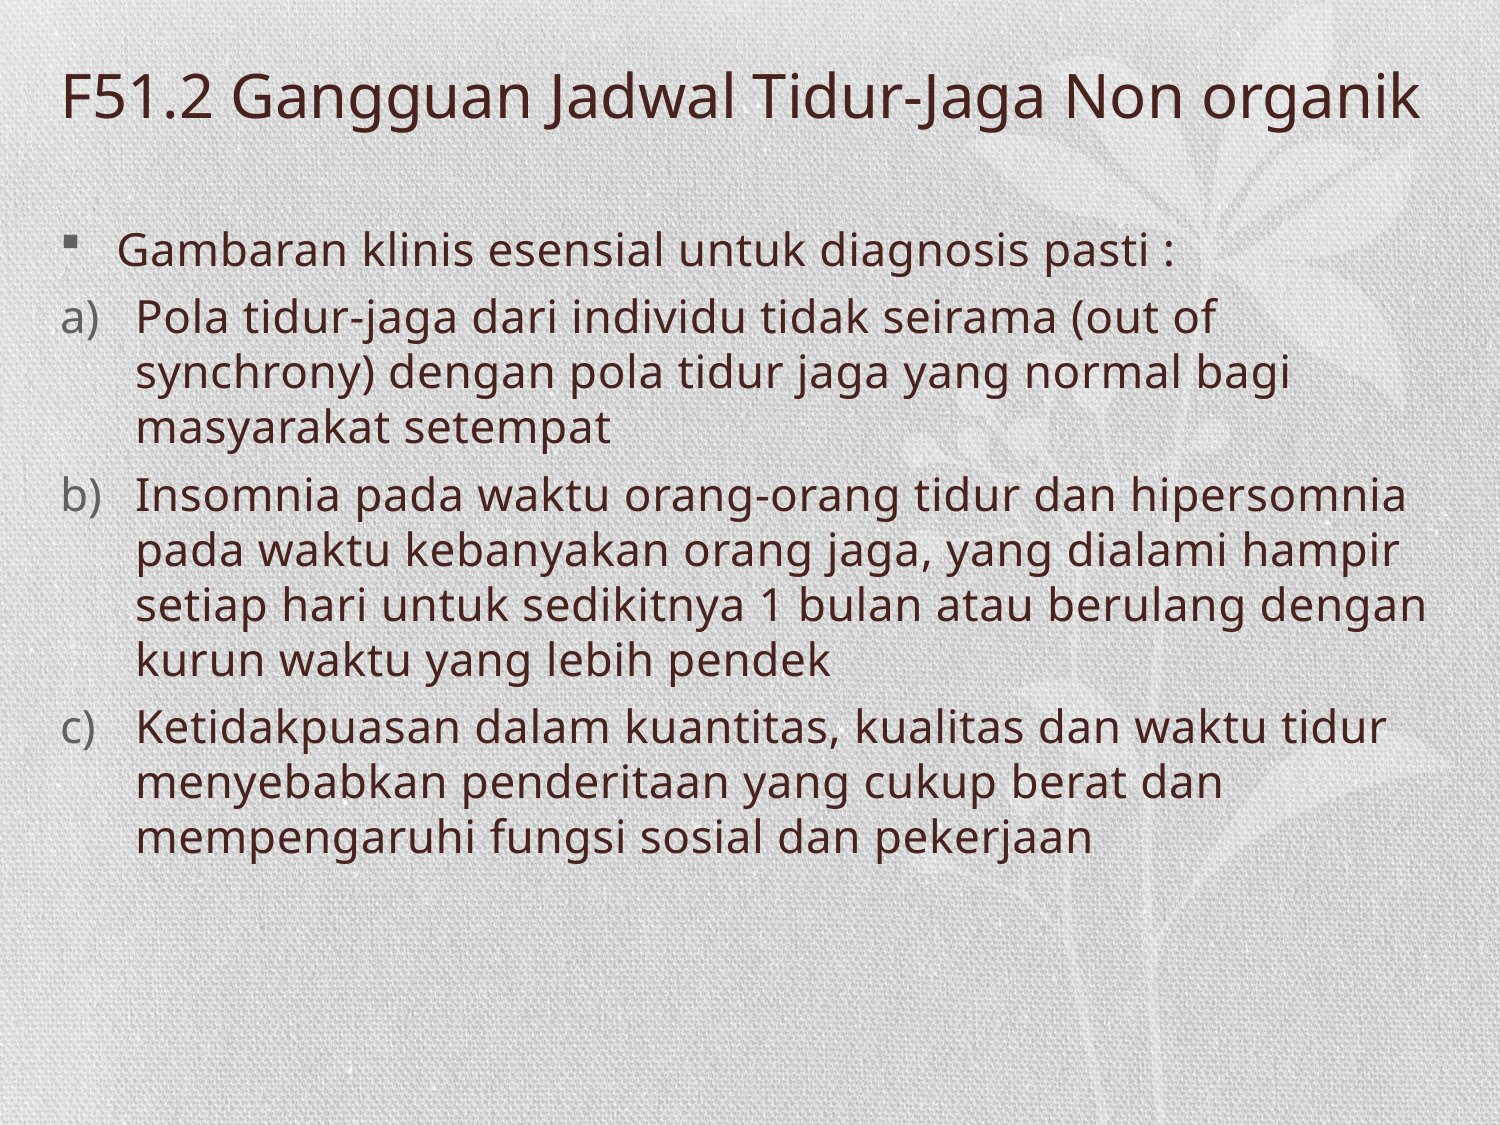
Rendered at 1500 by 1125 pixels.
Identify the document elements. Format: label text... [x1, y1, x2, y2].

title F51.2 Gangguan Jadwal Tidur-Jaga Non organik [45, 37, 1455, 213]
list Gambaran klinis esensial untuk diagnosis pasti : Pola tidur-jaga dari individu tidak seirama (out of synchrony) dengan pola tidur jaga yang normal bagi masyarakat setempat Insomnia pada waktu orang-orang tidur dan hipersomnia pada waktu kebanyakan orang jaga, yang dialami hampir setiap hari untuk sedikitnya 1 bulan atau berulang dengan kurun waktu yang lebih pendek Ketidakpuasan dalam kuantitas, kualitas dan waktu tidur menyebabkan penderitaan yang cukup berat dan mempengaruhi fungsi sosial dan pekerjaan [45, 213, 1455, 1023]
